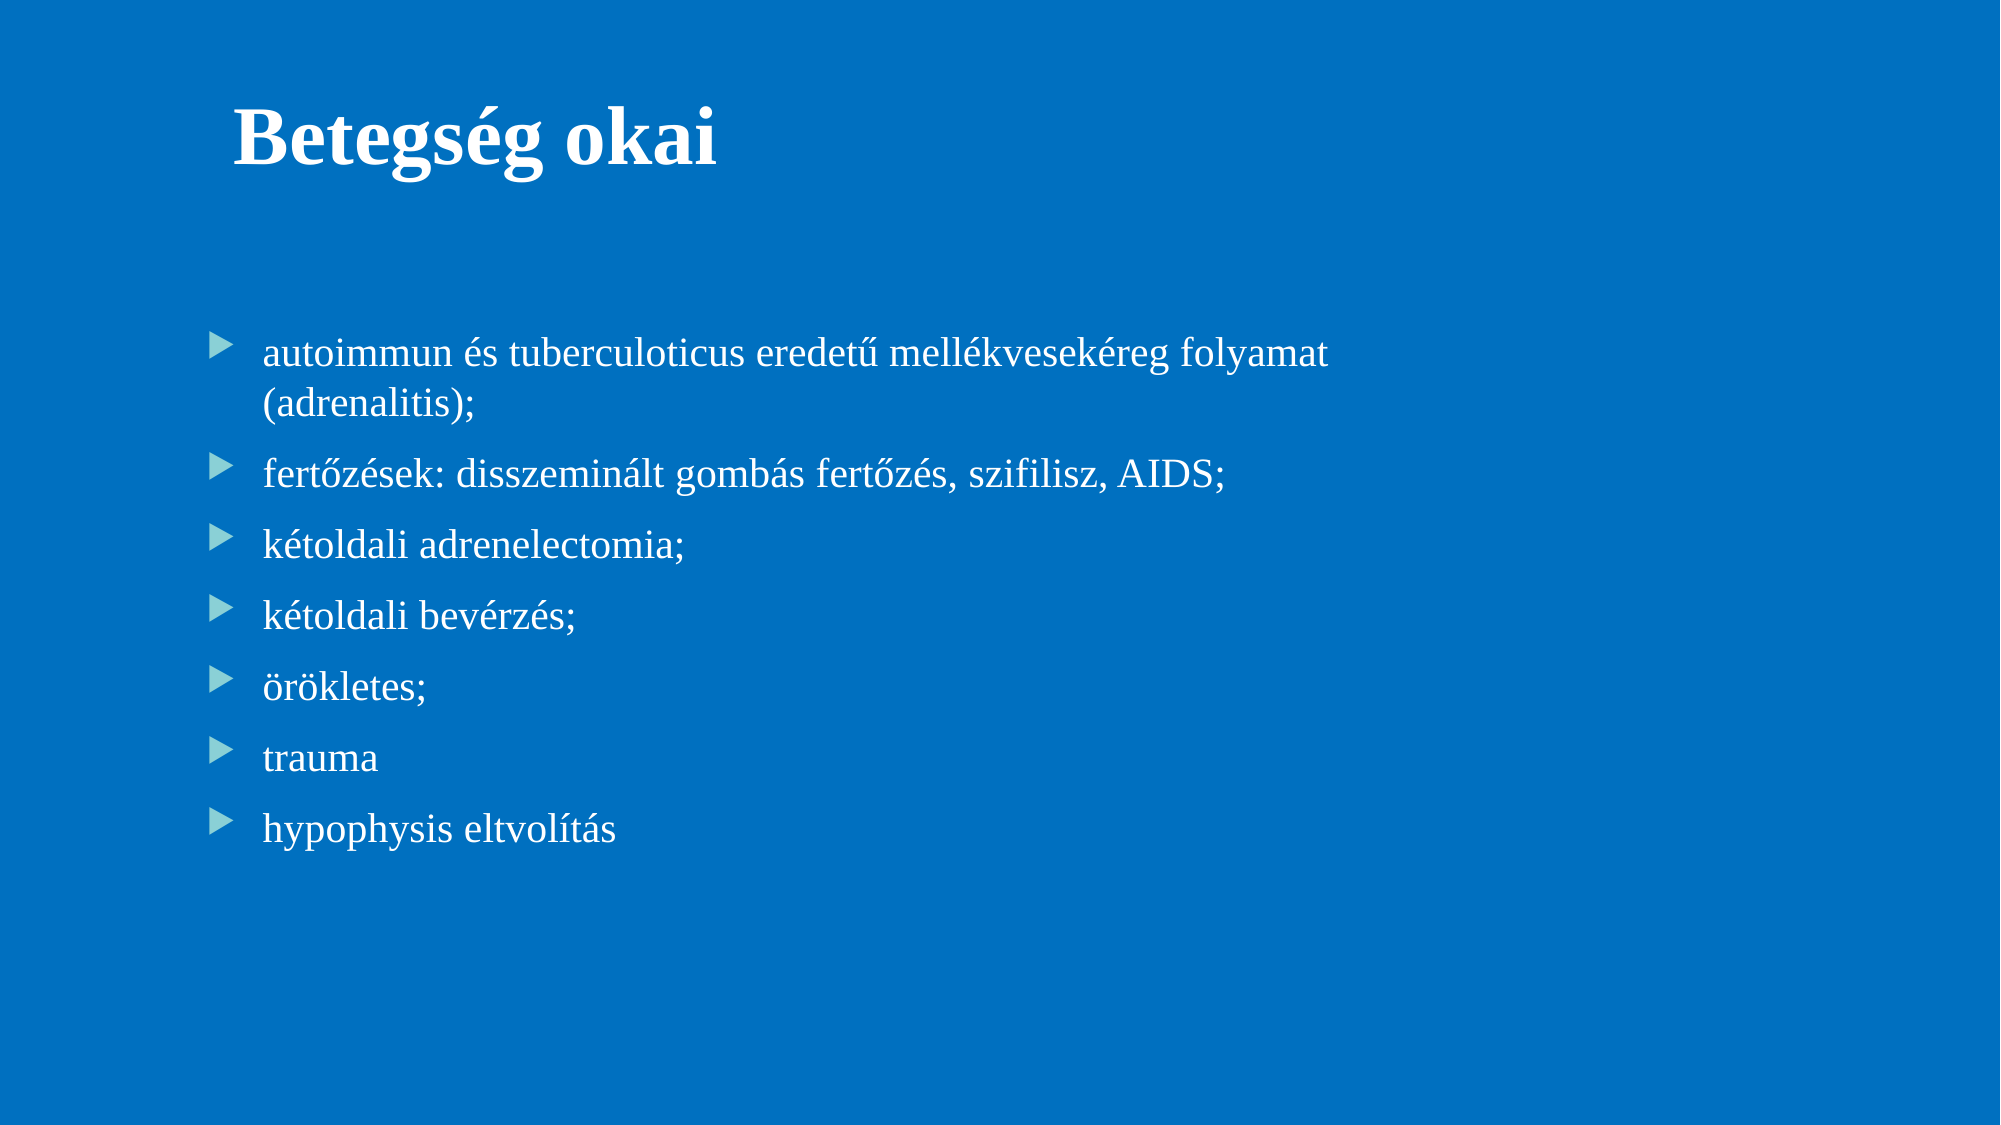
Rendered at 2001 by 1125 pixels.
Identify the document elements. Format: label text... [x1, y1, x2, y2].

list autoimmun és tuberculoticus eredetű mellékvesekéreg folyamat (adrenalitis); fertőzések: disszeminált gombás fertőzés, szifilisz, AIDS; kétoldali adrenelectomia; kétoldali bevérzés; örökletes; trauma hypophysis eltvolítás [191, 317, 1542, 1060]
title Betegség okai [219, 73, 1569, 235]
